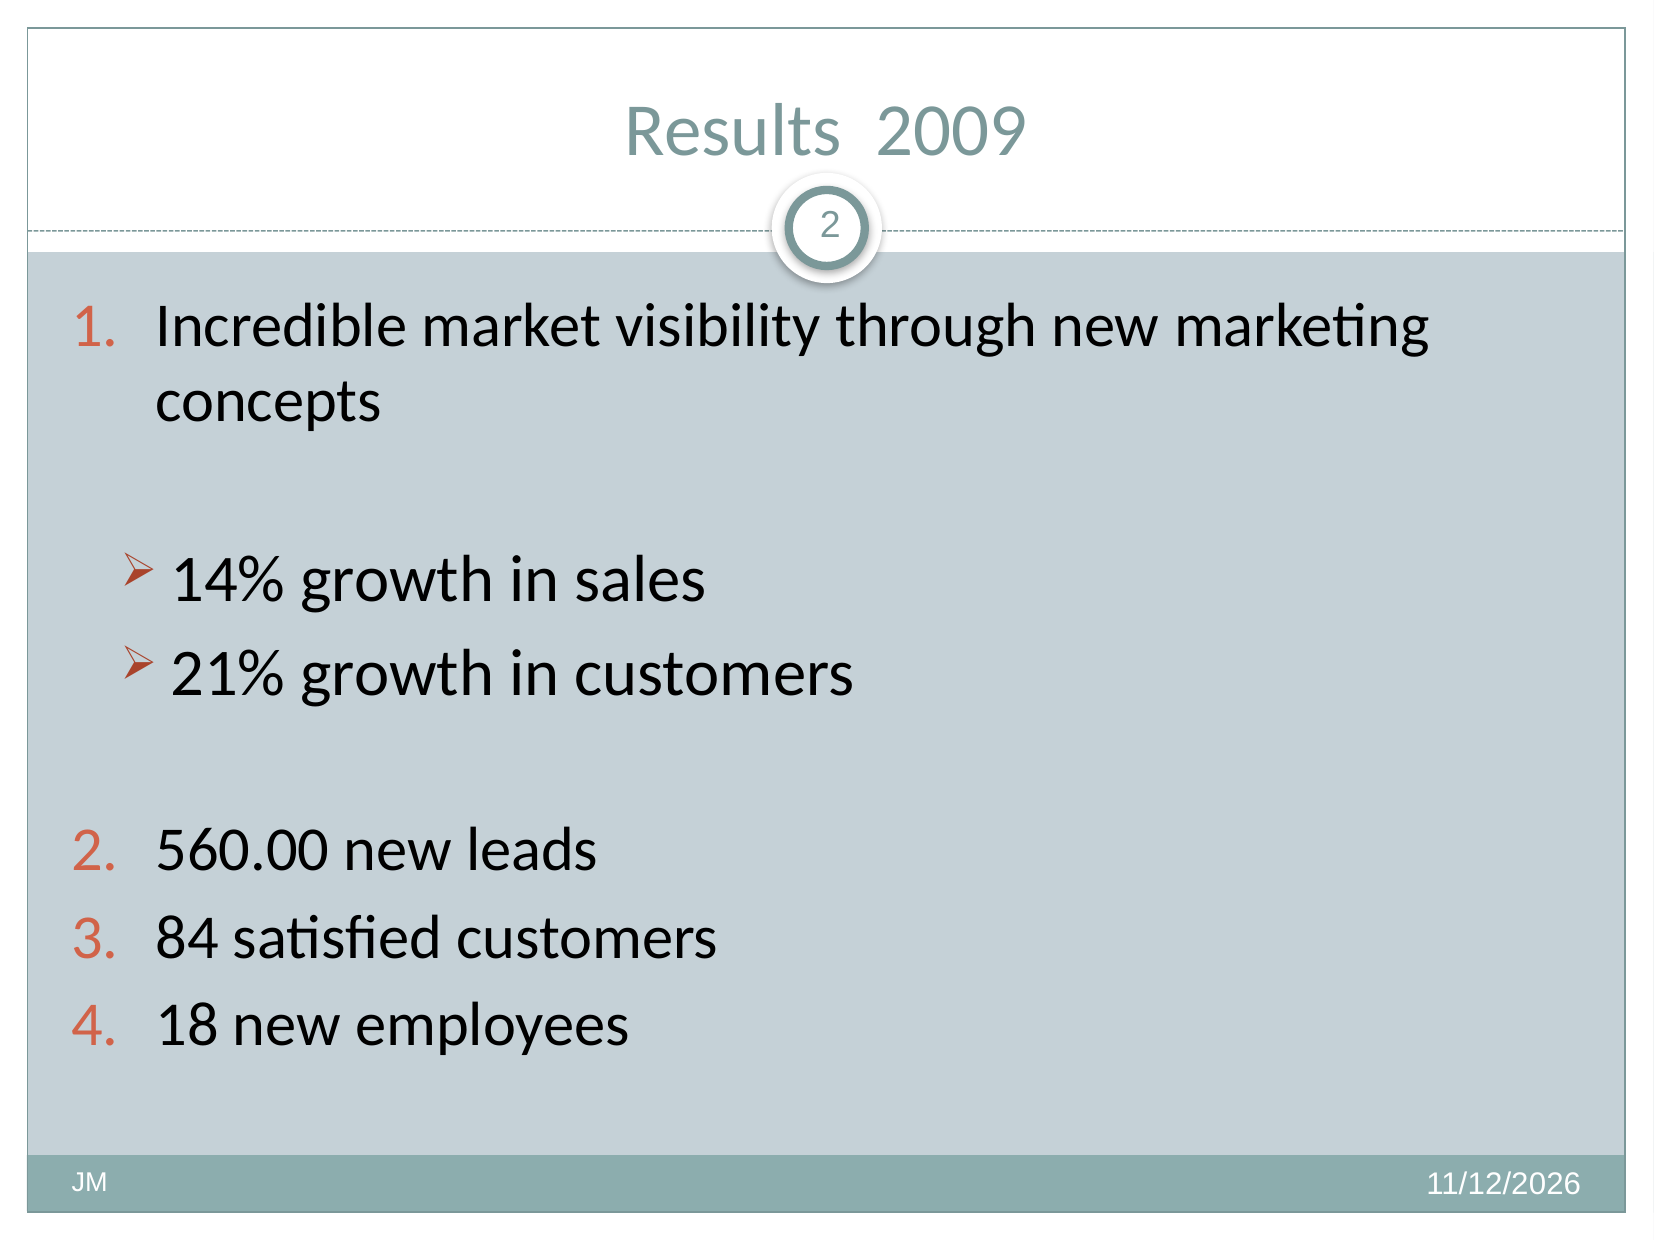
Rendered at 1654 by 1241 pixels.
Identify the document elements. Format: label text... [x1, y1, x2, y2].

title Results 2009 [54, 41, 1598, 179]
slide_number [1047, 1158, 1598, 1225]
list Incredible market visibility through new marketing concepts 14% growth in sales 21% growth in customers 560.00 new leads 84 satisfied customers 18 new employees [54, 276, 1593, 1103]
footer JM [55, 1159, 703, 1226]
slide_number 2 [788, 185, 872, 266]
